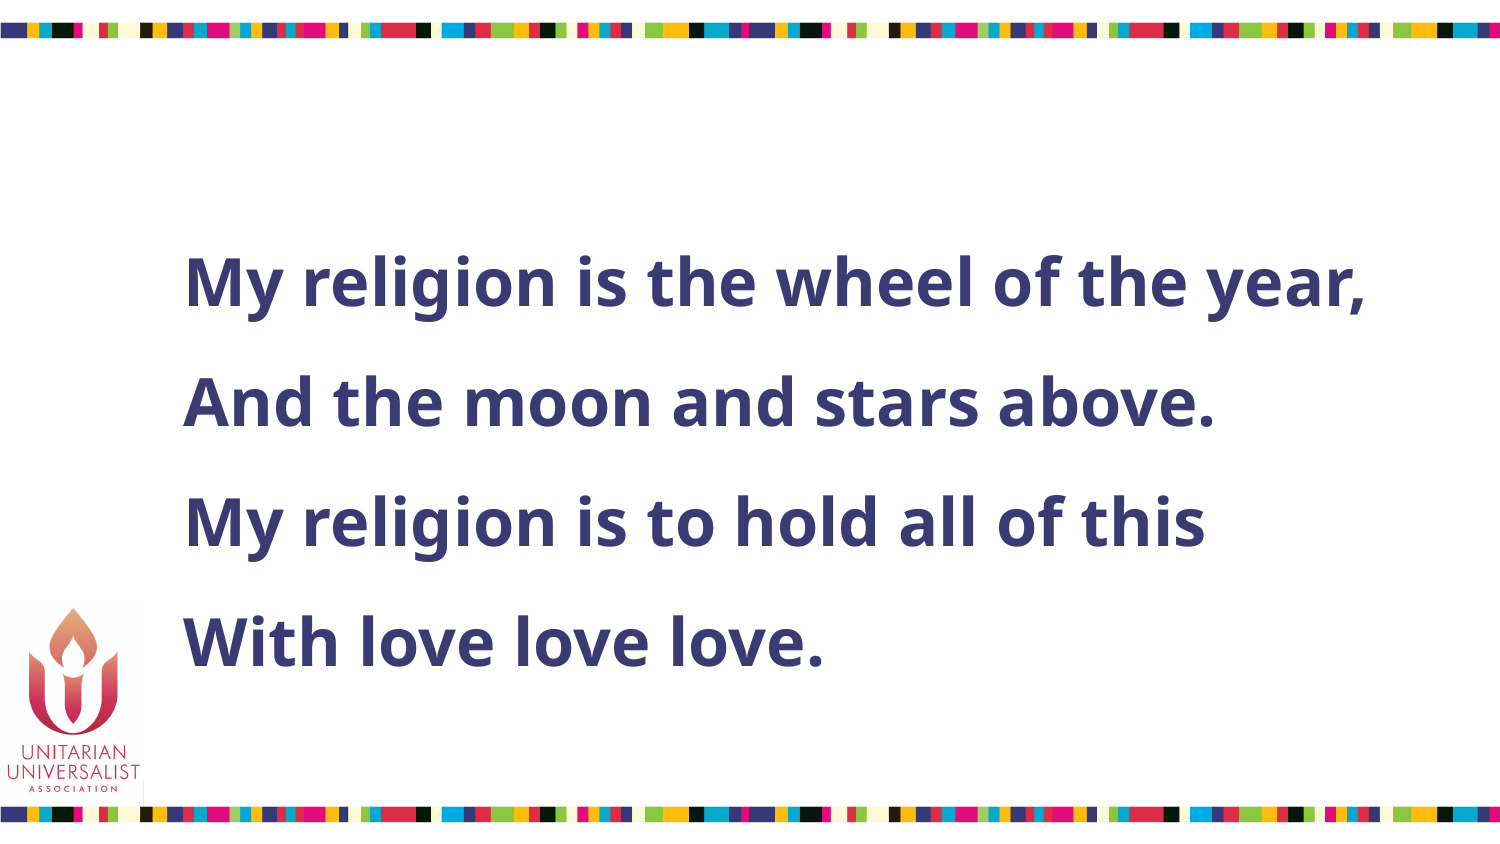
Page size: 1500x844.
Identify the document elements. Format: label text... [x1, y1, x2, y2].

picture [0, 22, 1500, 40]
picture [0, 600, 1500, 824]
text_box My religion is the wheel of the year, And the moon and stars above. My religion is to hold all of this With love love love. [168, 184, 1421, 695]
